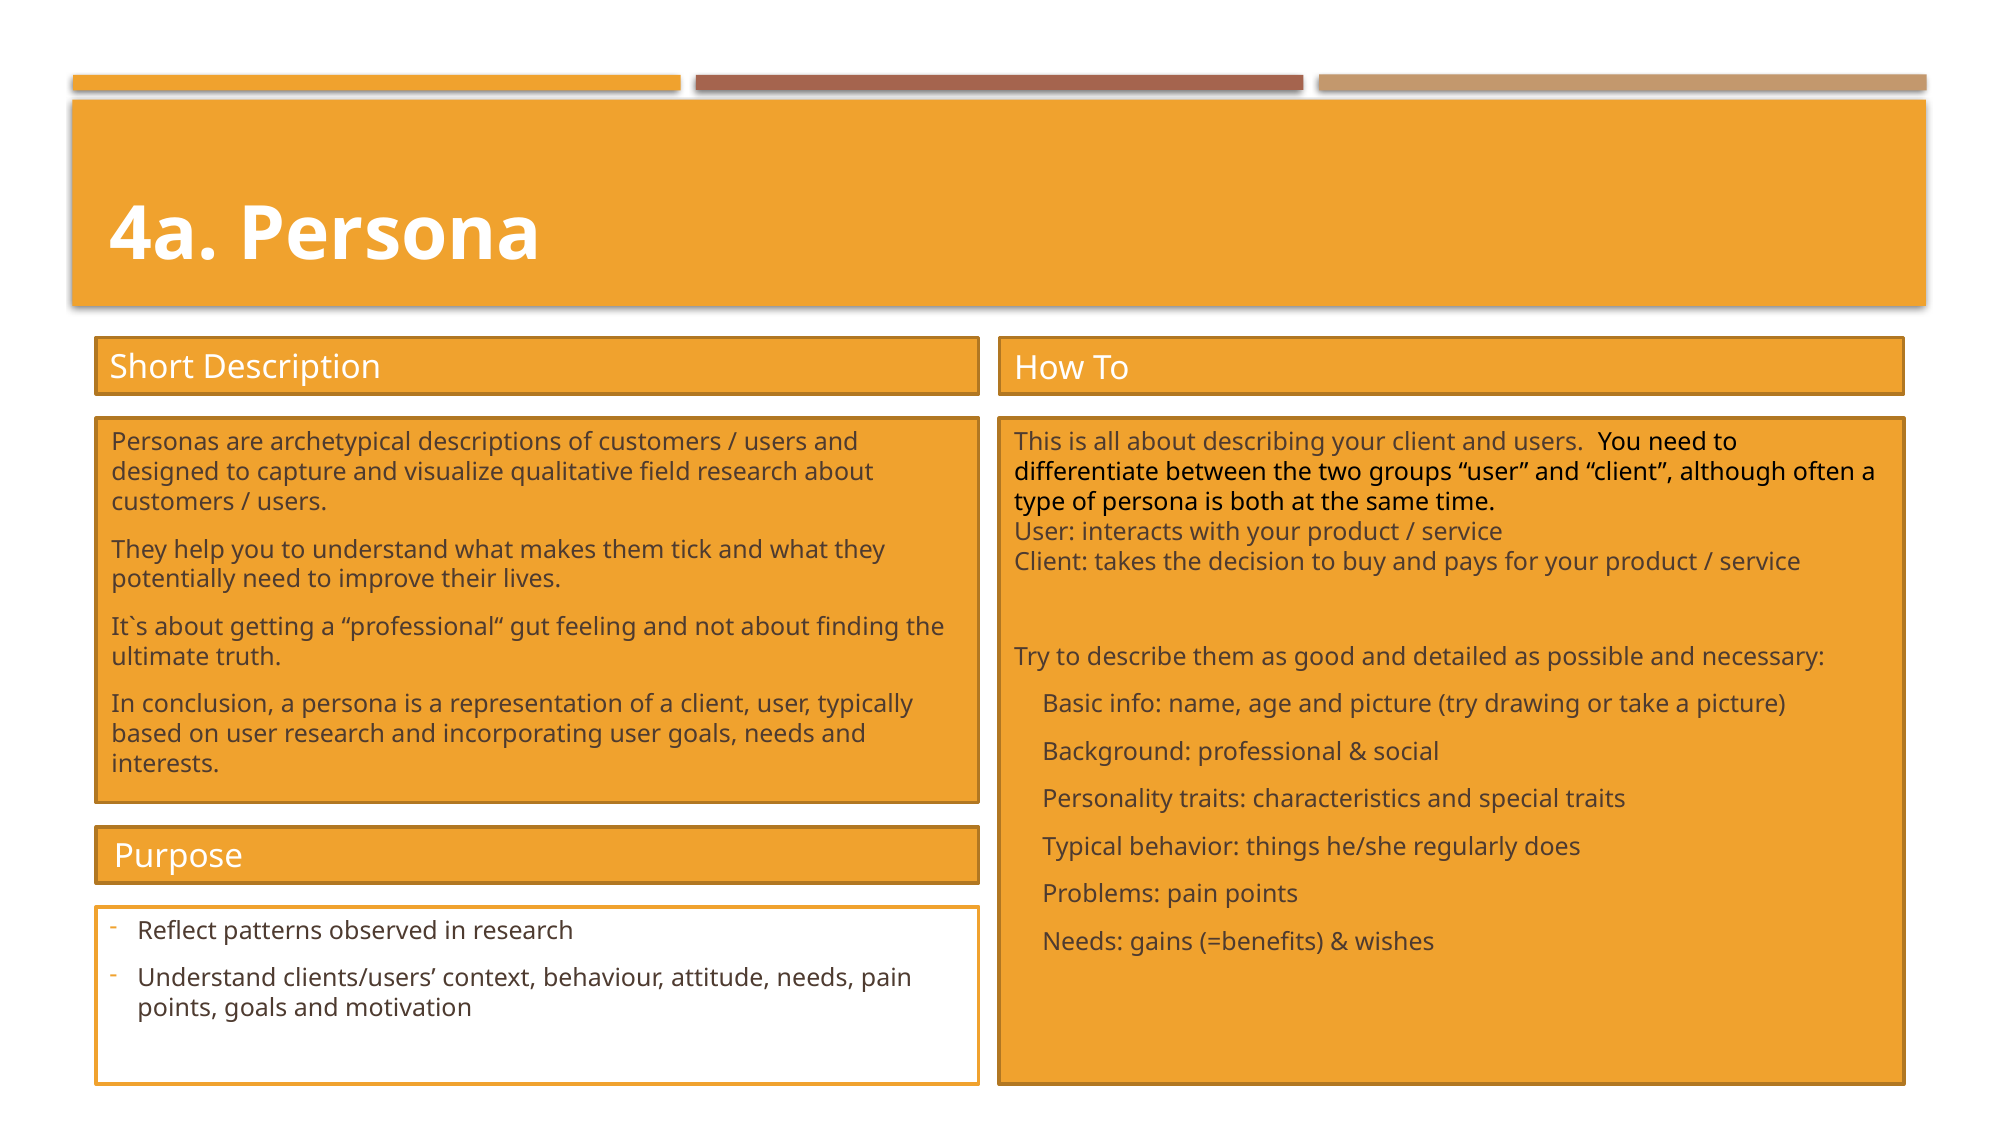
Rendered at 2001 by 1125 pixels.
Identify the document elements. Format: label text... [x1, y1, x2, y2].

list Personas are archetypical descriptions of customers / users and designed to capture and visualize qualitative field research about customers / users. They help you to understand what makes them tick and what they potentially need to improve their lives. It`s about getting a “professional“ gut feeling and not about finding the ultimate truth. In conclusion, a persona is a representation of a client, user, typically based on user research and incorporating user goals, needs and interests. [96, 418, 979, 803]
title 4a. Persona [94, 119, 1904, 282]
list Purpose [98, 826, 982, 883]
list This is all about describing your client and users. You need to differentiate between the two groups “user” and “client”, although often a type of persona is both at the same time. User: interacts with your product / service Client: takes the decision to buy and pays for your product / service Try to describe them as good and detailed as possible and necessary: Basic info: name, age and picture (try drawing or take a picture) Background: professional & social Personality traits: characteristics and special traits Typical behavior: things he/she regularly does Problems: pain points Needs: gains (=benefits) & wishes [999, 418, 1904, 1085]
list Reflect patterns observed in research Understand clients/users’ context, behaviour, attitude, needs, pain points, goals and motivation [94, 906, 977, 1085]
list Short Description [94, 337, 977, 394]
list How To [999, 338, 1904, 395]
